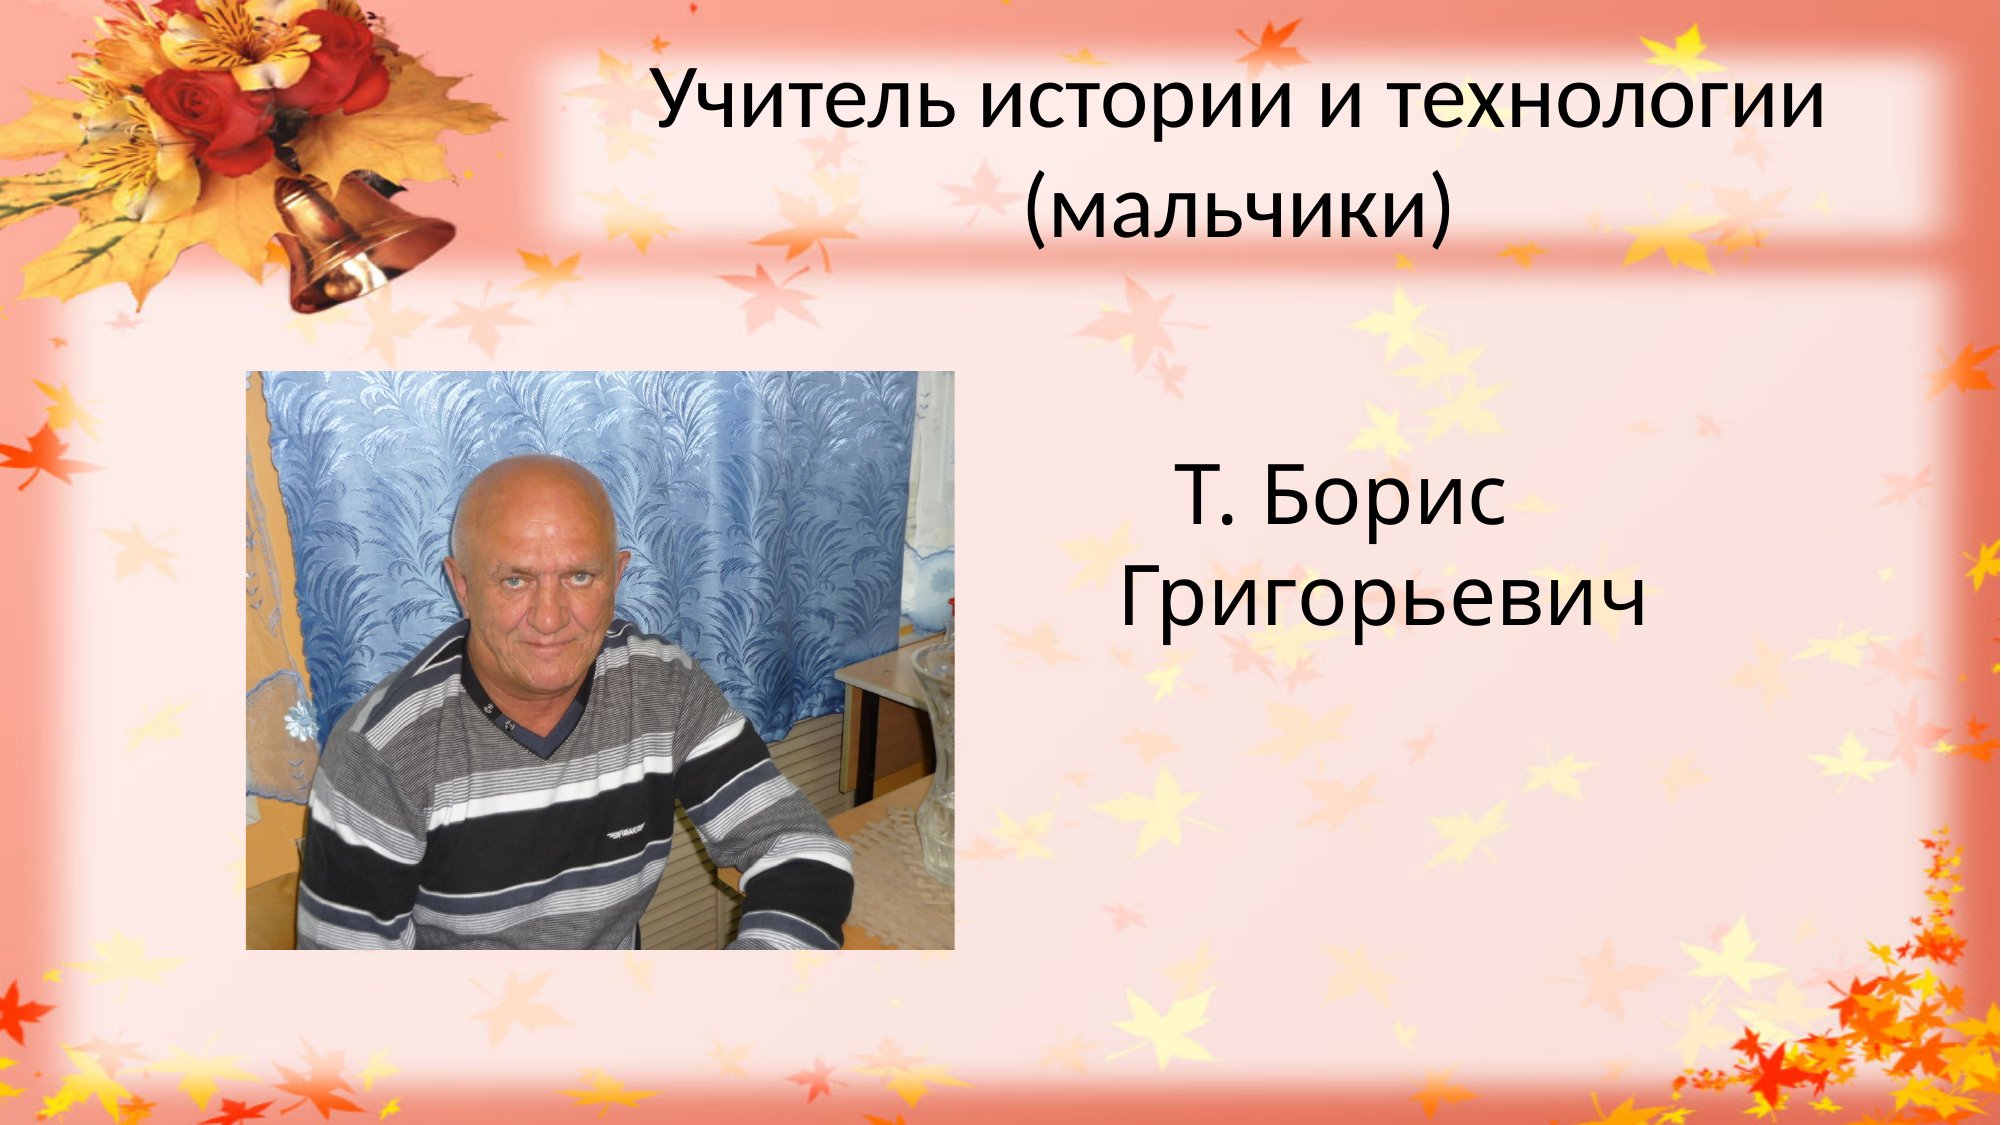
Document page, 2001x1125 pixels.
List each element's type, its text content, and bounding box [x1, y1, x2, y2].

title Учитель истории и технологии (мальчики) [577, 58, 1901, 233]
picture [0, 0, 2000, 1125]
list Т. Борис Григорьевич [1023, 433, 1704, 716]
